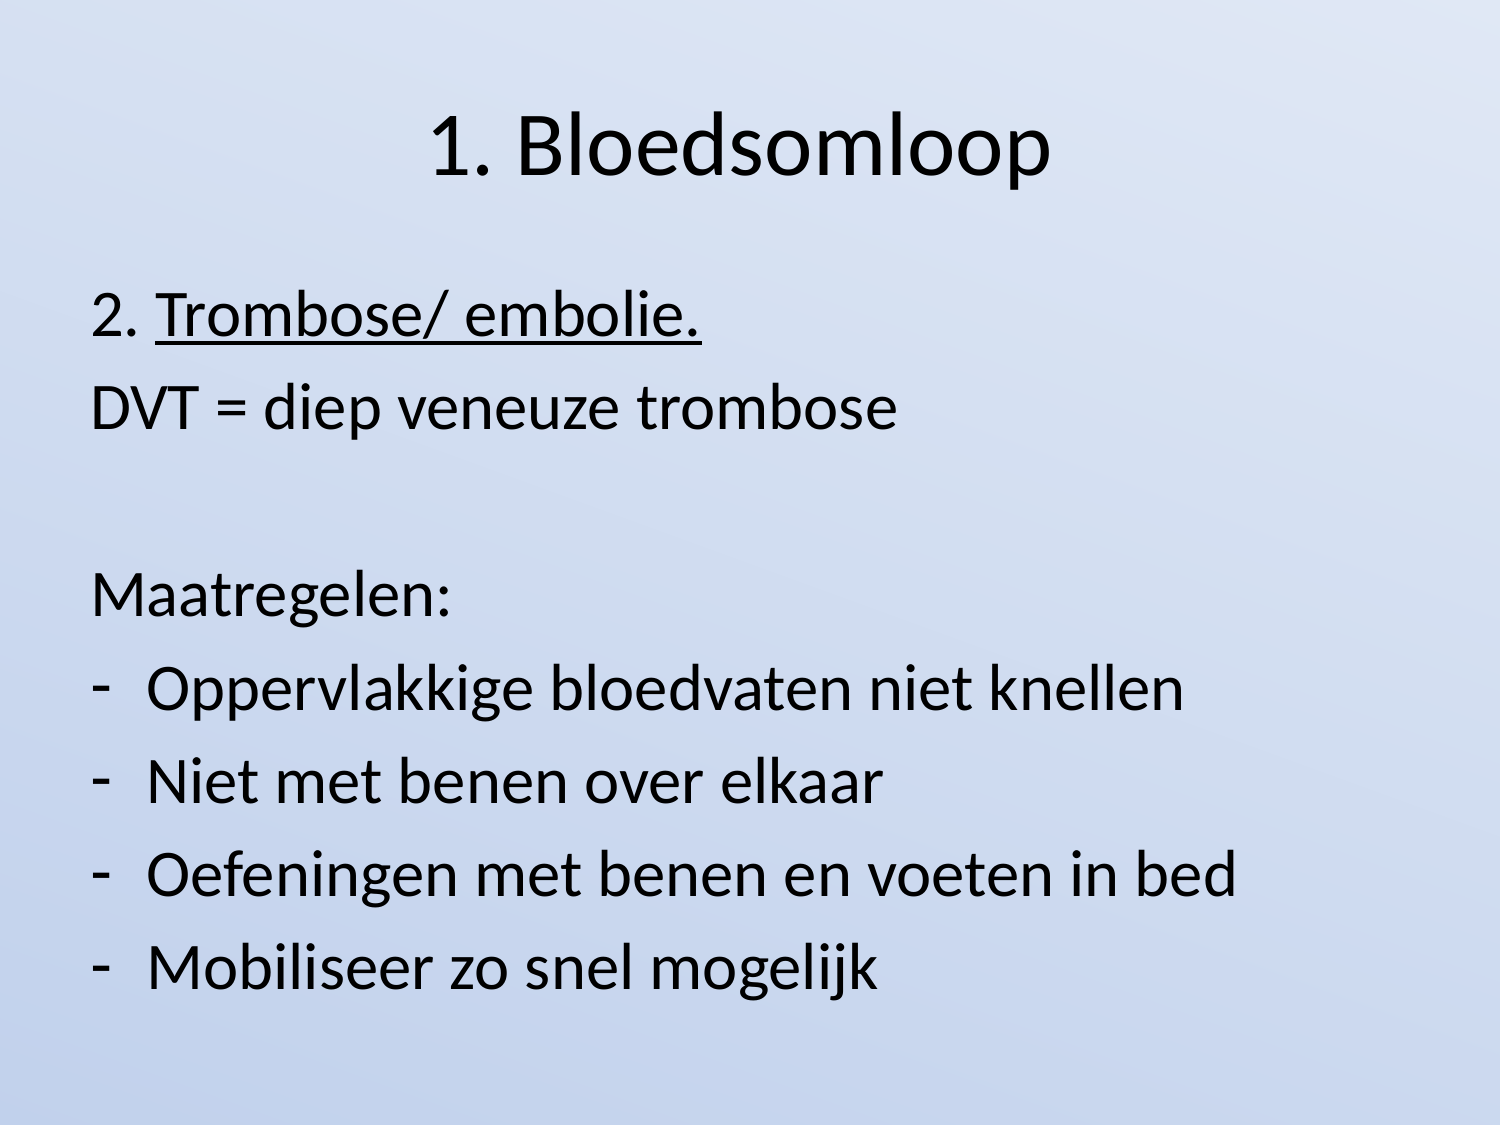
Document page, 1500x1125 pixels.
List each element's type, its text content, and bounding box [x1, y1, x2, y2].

title 1. Bloedsomloop [75, 45, 1425, 233]
list 2. Trombose/ embolie. DVT = diep veneuze trombose Maatregelen: Oppervlakkige bloedvaten niet knellen Niet met benen over elkaar Oefeningen met benen en voeten in bed Mobiliseer zo snel mogelijk [75, 262, 1425, 1071]
